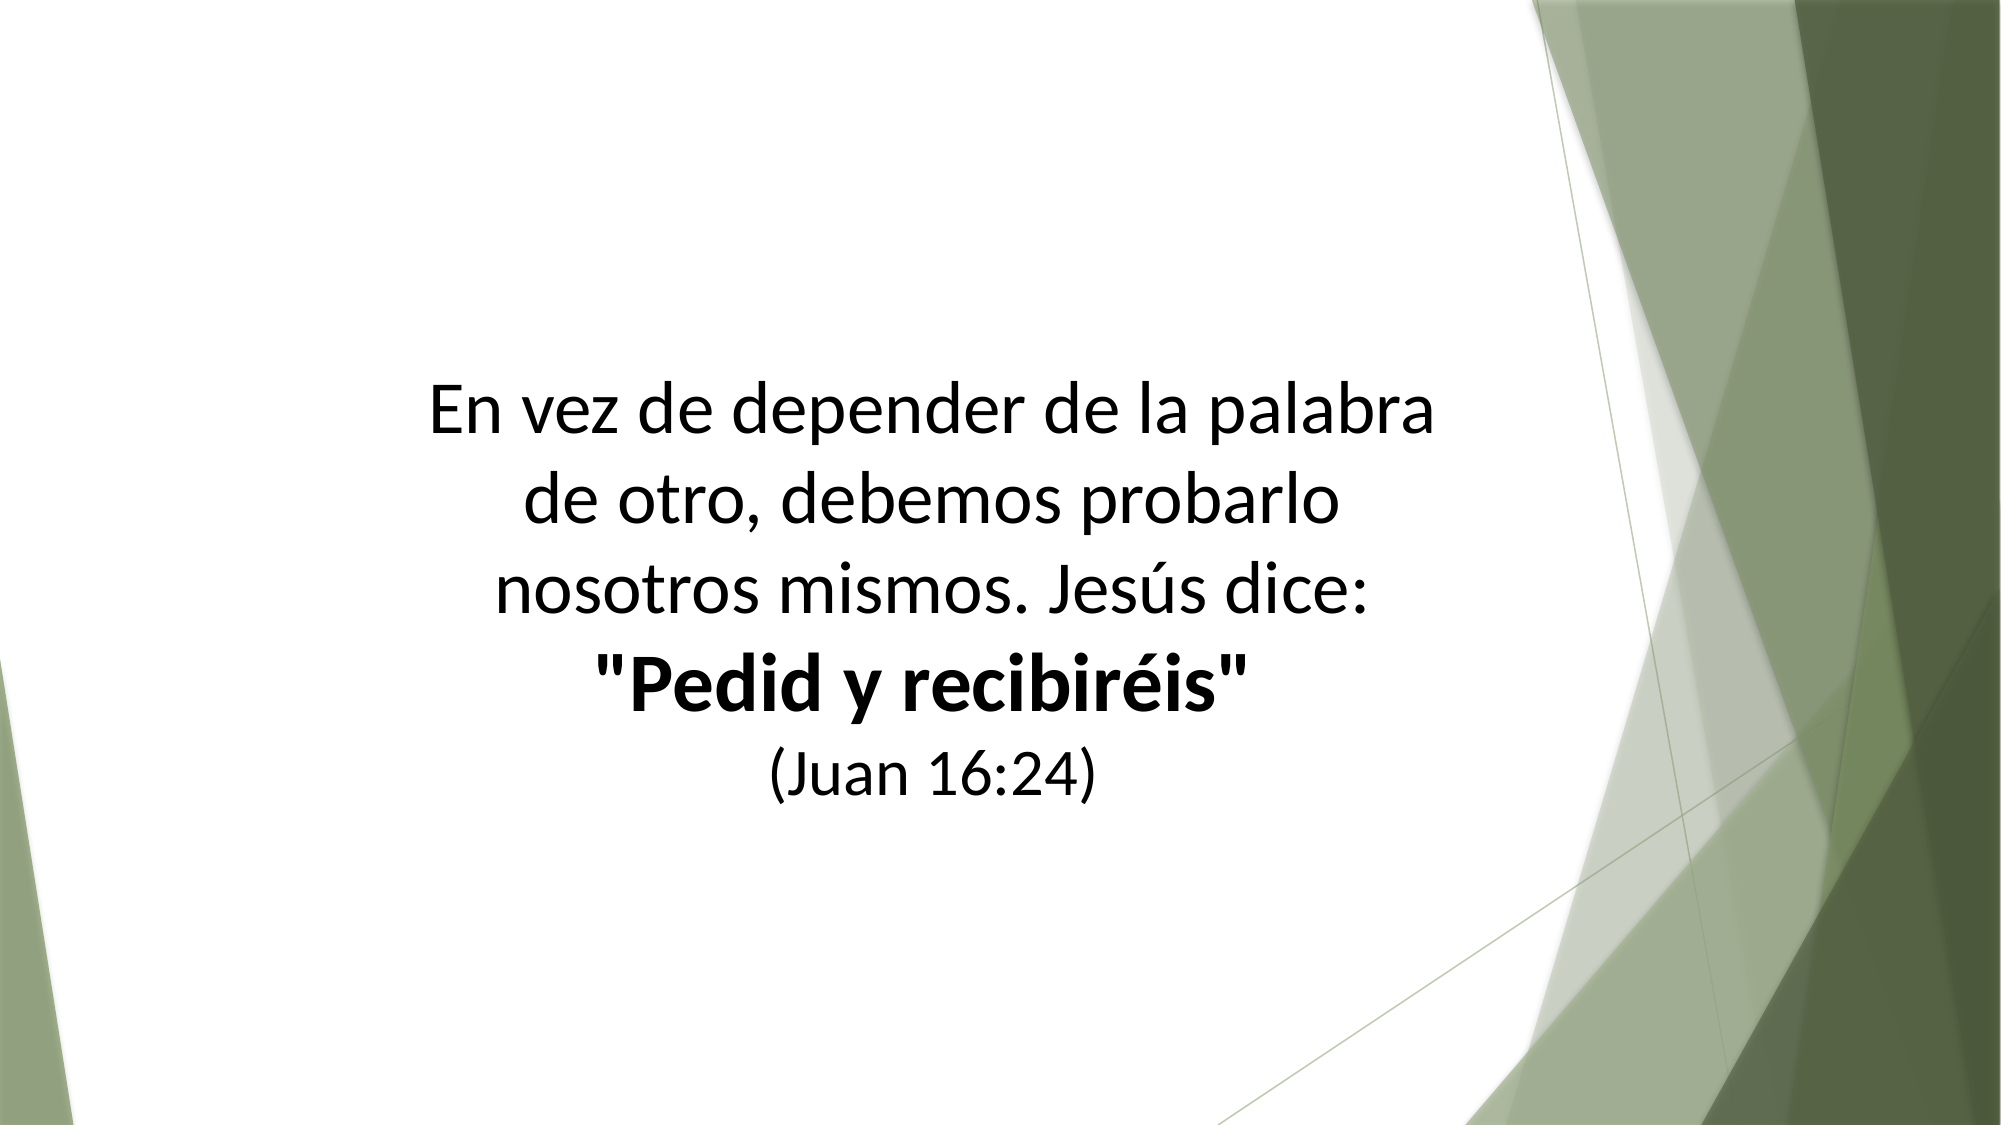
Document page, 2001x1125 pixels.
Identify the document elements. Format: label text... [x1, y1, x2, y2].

text_box En vez de depender de la palabra de otro, debemos probarlo nosotros mismos. Jesús dice: "Pedid y recibiréis" (Juan 16:24) [376, 351, 1490, 816]
